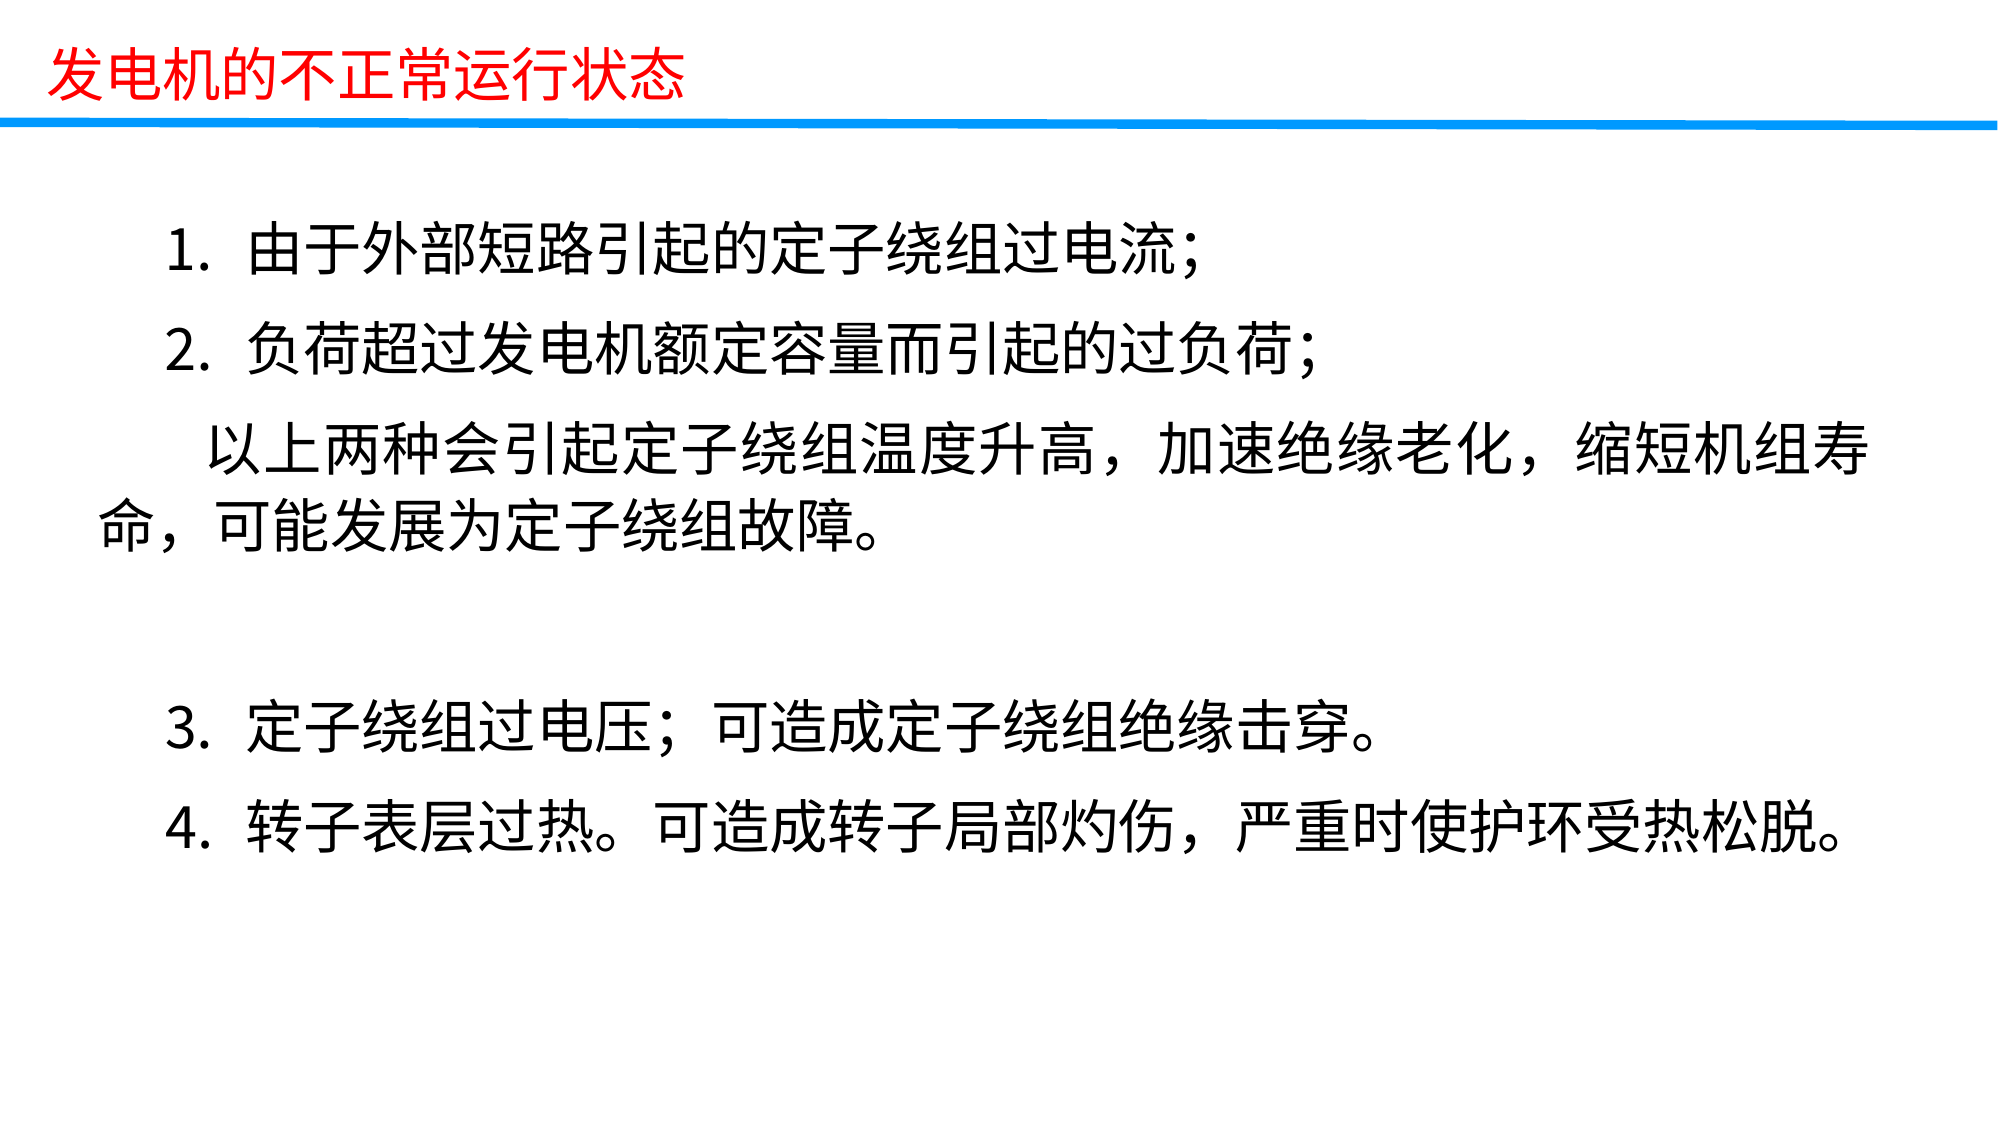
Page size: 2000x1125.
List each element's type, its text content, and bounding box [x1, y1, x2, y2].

text_box 发电机的不正常运行状态 [31, 30, 811, 121]
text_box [0, 122, 1998, 126]
text_box ⒈ 由于外部短路引起的定子绕组过电流； ⒉ 负荷超过发电机额定容量而引起的过负荷； 以上两种会引起定子绕组温度升高，加速绝缘老化，缩短机组寿命，可能发展为定子绕组故障。 ⒊ 定子绕组过电压；可造成定子绕组绝缘击穿。 ⒋ 转子表层过热。可造成转子局部灼伤，严重时使护环受热松脱。 [82, 197, 1888, 1006]
